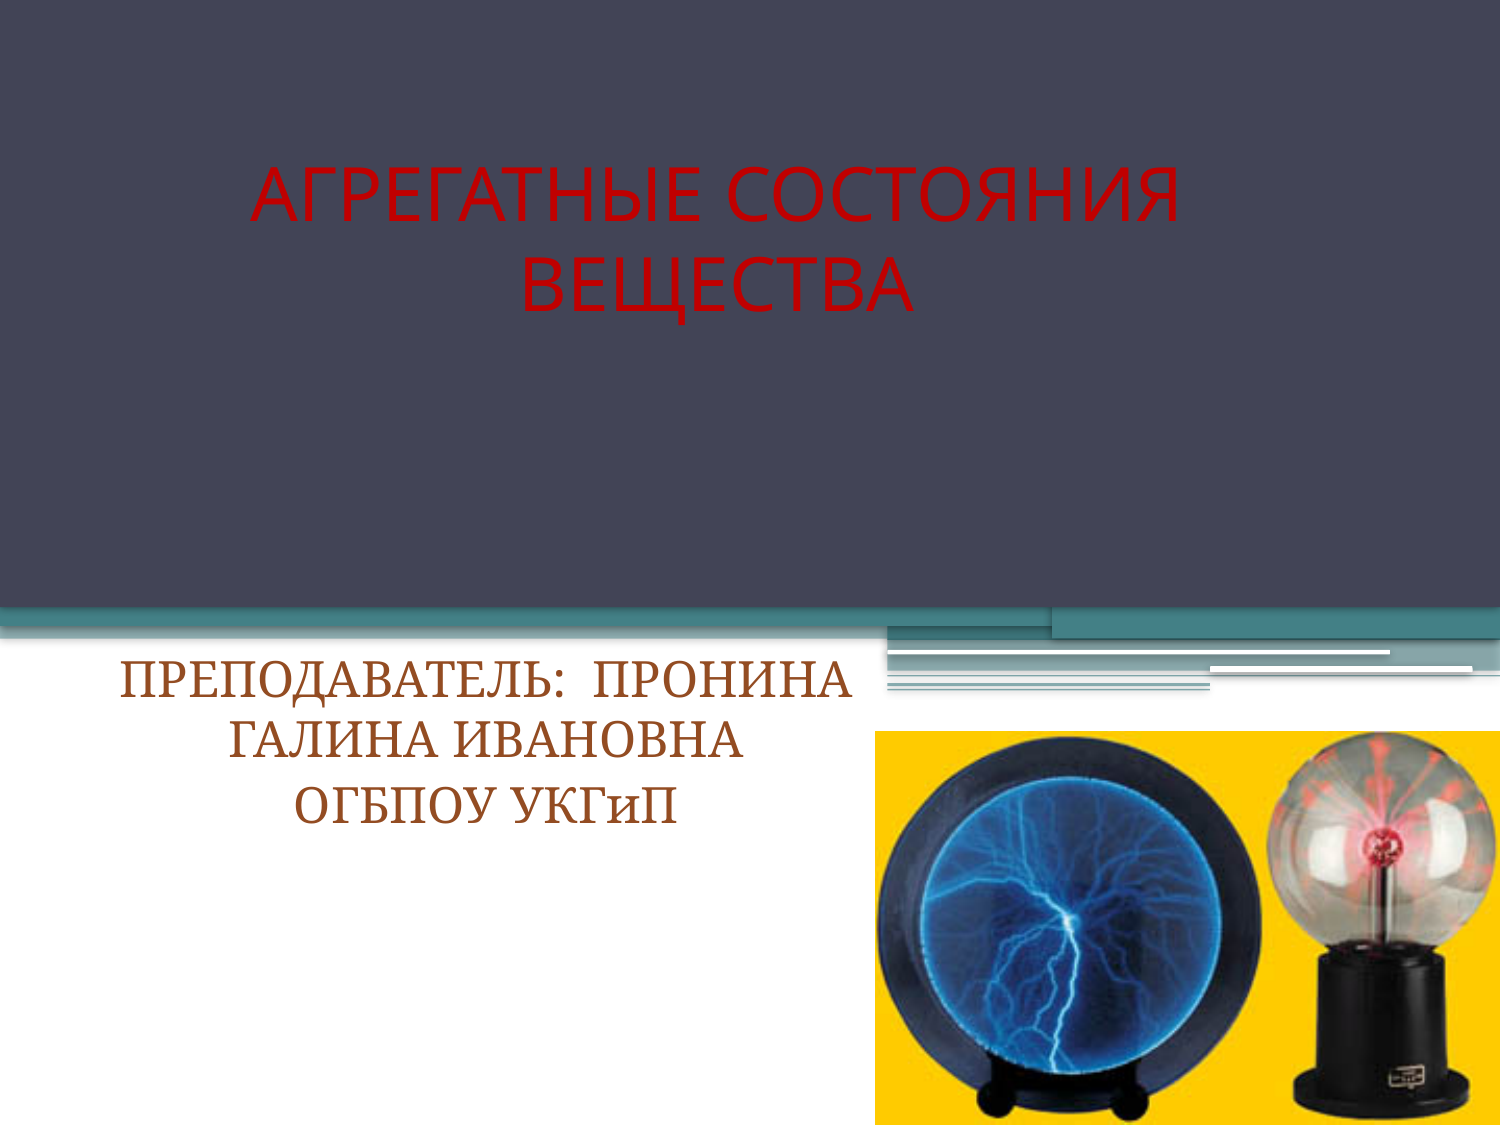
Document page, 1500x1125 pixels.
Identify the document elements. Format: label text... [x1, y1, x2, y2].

title АГРЕГАТНЫЕ СОСТОЯНИЯ ВЕЩЕСТВА [210, 23, 1224, 335]
subtitle ПРЕПОДАВАТЕЛЬ: ПРОНИНА ГАЛИНА ИВАНОВНА ОГБПОУ УКГиП [75, 639, 888, 928]
picture [874, 730, 1500, 1125]
